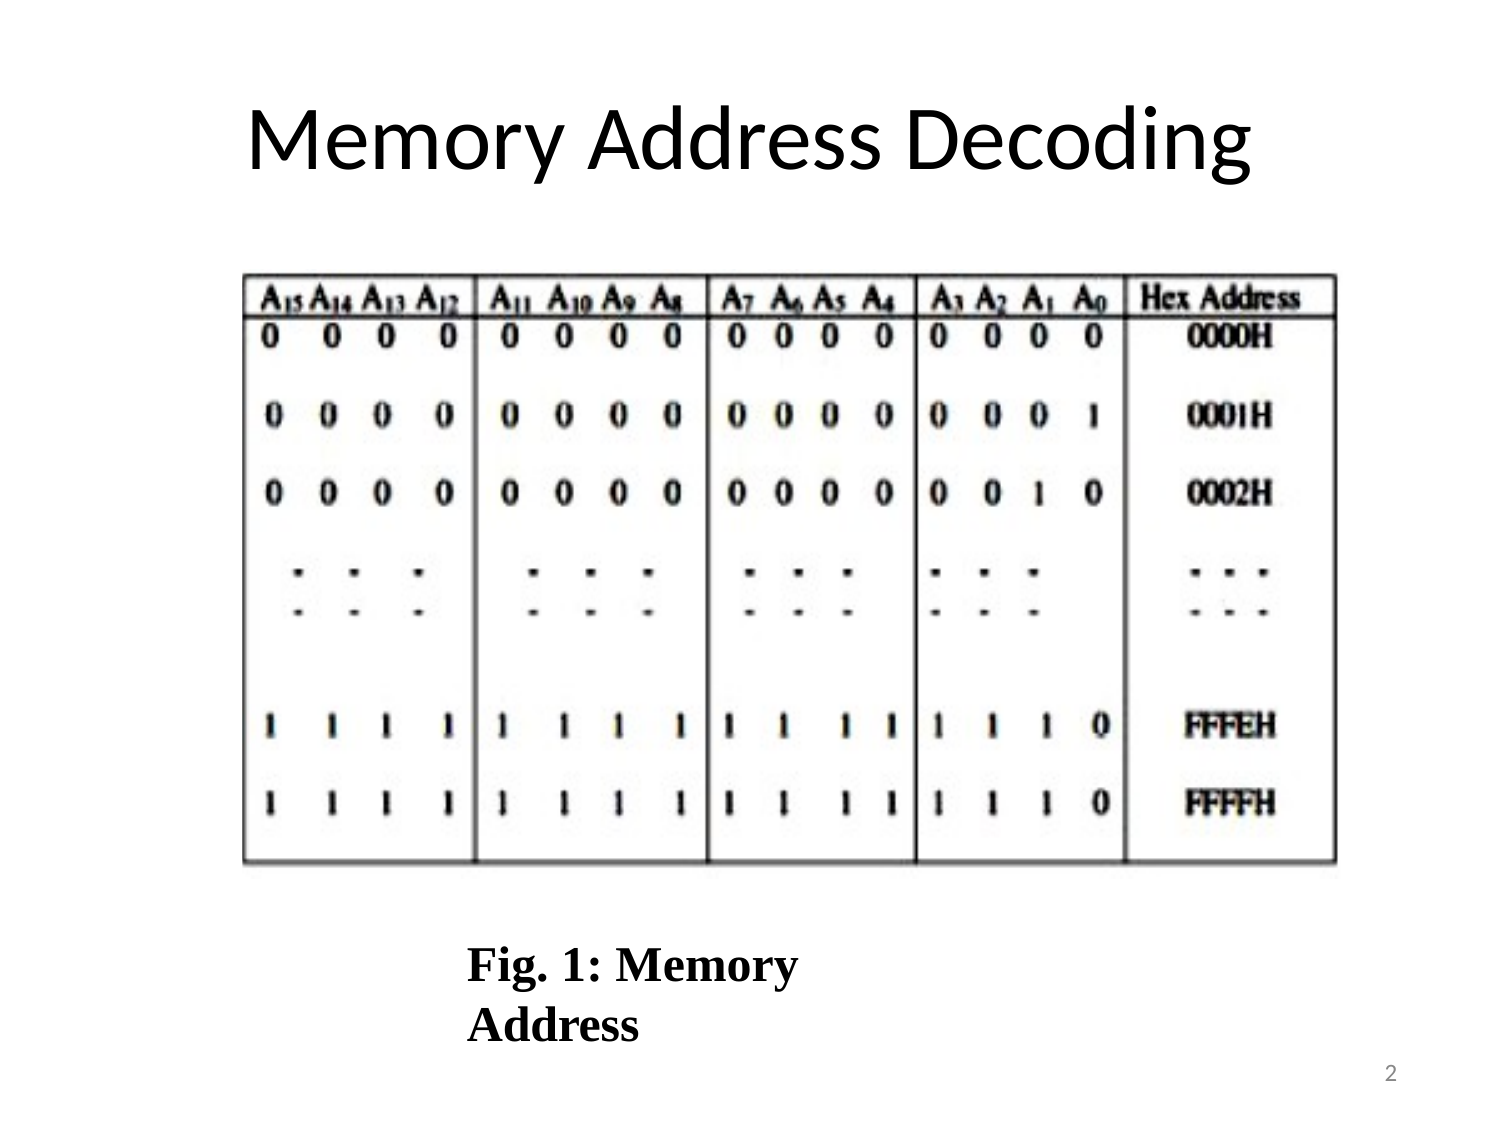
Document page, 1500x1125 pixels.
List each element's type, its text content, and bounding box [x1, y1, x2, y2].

slide_number 10 [1380, 1060, 1415, 1125]
title Memory Address Decoding [243, 75, 1256, 266]
text_box [242, 269, 1343, 879]
text_box Fig. 1: Memory Address [464, 928, 984, 1051]
